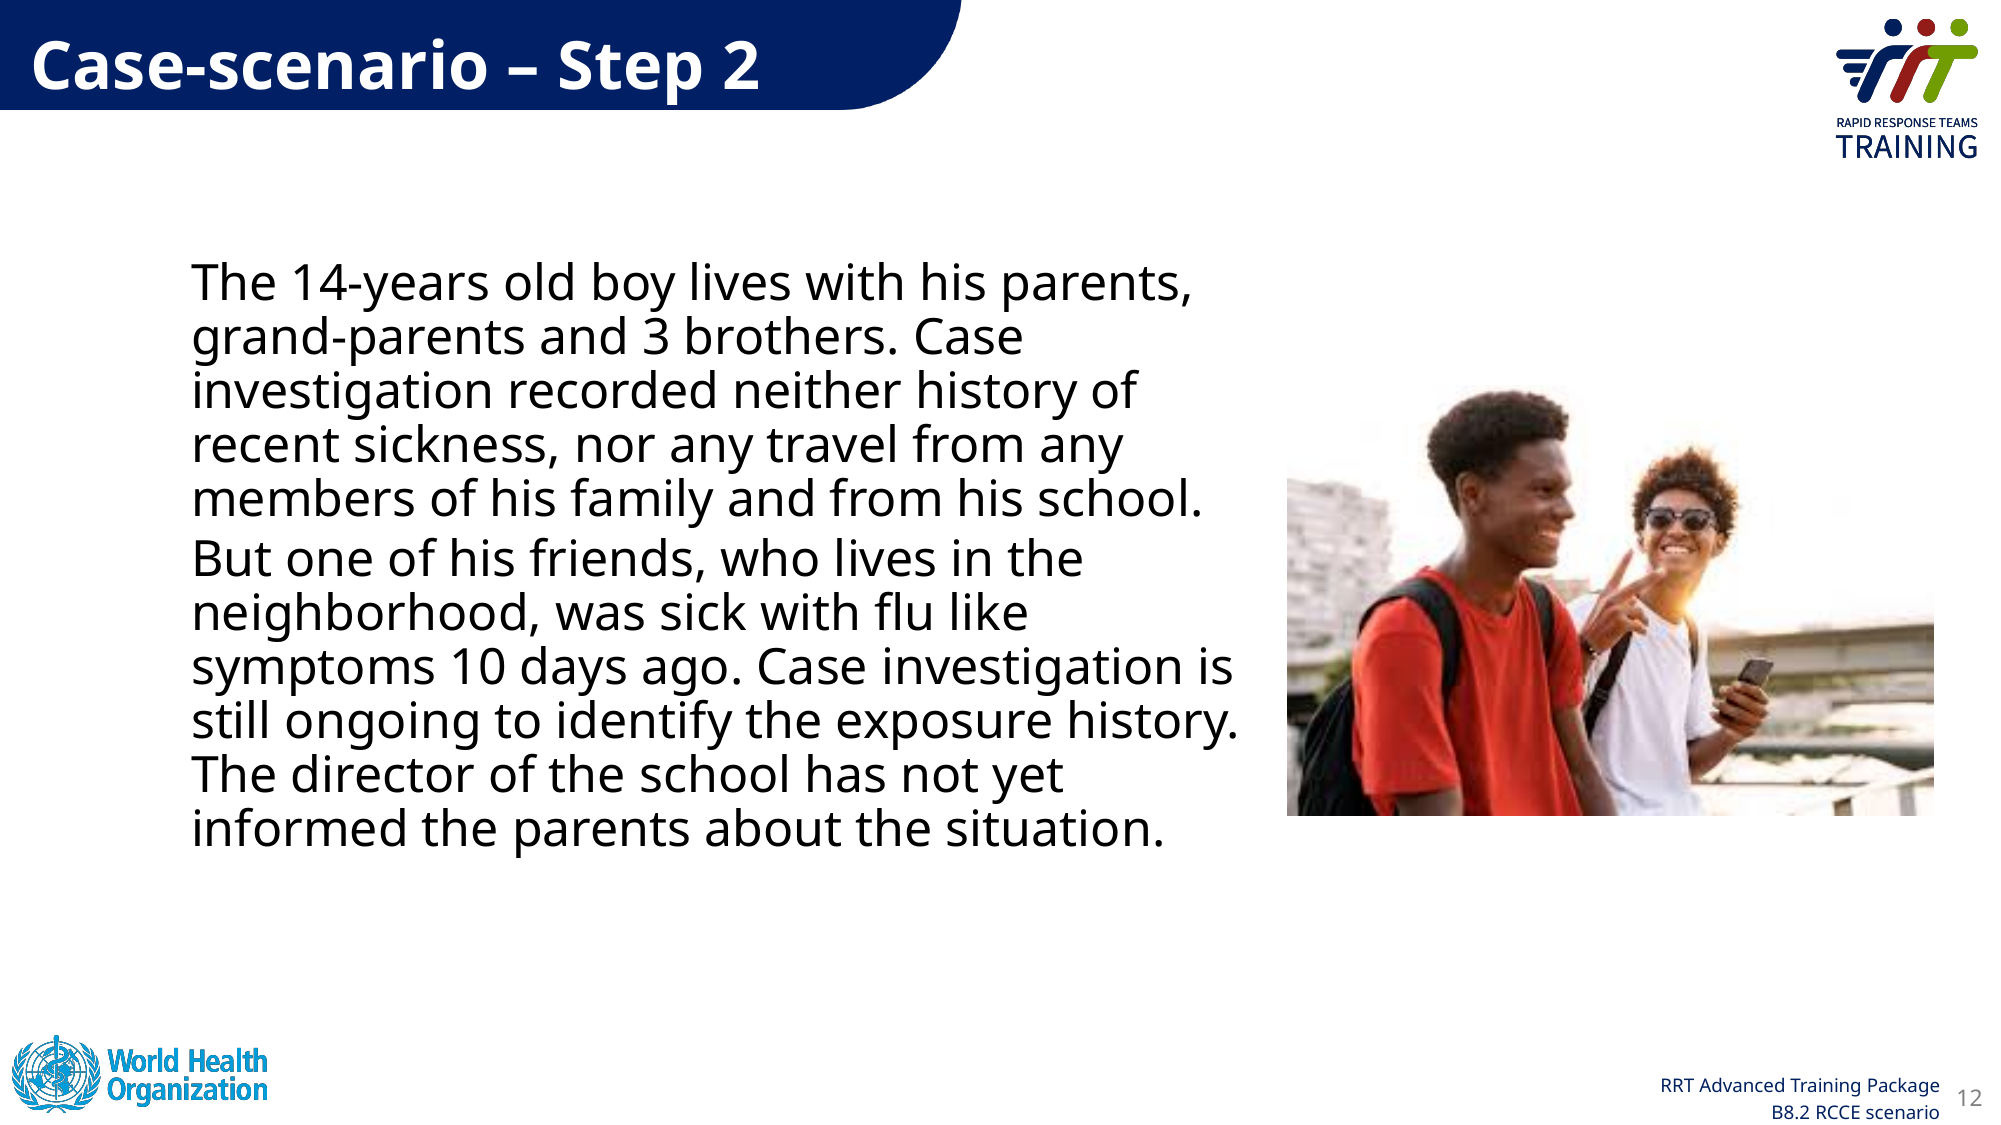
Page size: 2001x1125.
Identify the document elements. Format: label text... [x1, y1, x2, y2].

picture [12, 1035, 54, 1068]
picture [50, 1108, 62, 1113]
picture [0, 0, 962, 110]
picture [12, 1083, 48, 1113]
picture [34, 1054, 43, 1078]
picture [24, 1054, 36, 1087]
picture [1287, 385, 1935, 816]
picture [40, 1062, 47, 1070]
picture [36, 1088, 78, 1105]
text_box Case-scenario – Step 2 [22, 15, 1490, 122]
picture [59, 1035, 267, 1113]
list The 14-years old boy lives with his parents, grand-parents and 3 brothers. Case investigation recorded neither history of recent sickness, nor any travel from any members of his family and from his school. But one of his friends, who lives in the neighborhood, was sick with flu like symptoms 10 days ago. Case investigation is still ongoing to identify the exposure history. The director of the school has not yet informed the parents about the situation. [183, 249, 1288, 876]
picture [30, 1083, 37, 1091]
picture [1835, 19, 1978, 167]
picture [22, 1062, 26, 1077]
picture [46, 1056, 54, 1062]
picture [71, 1053, 90, 1091]
